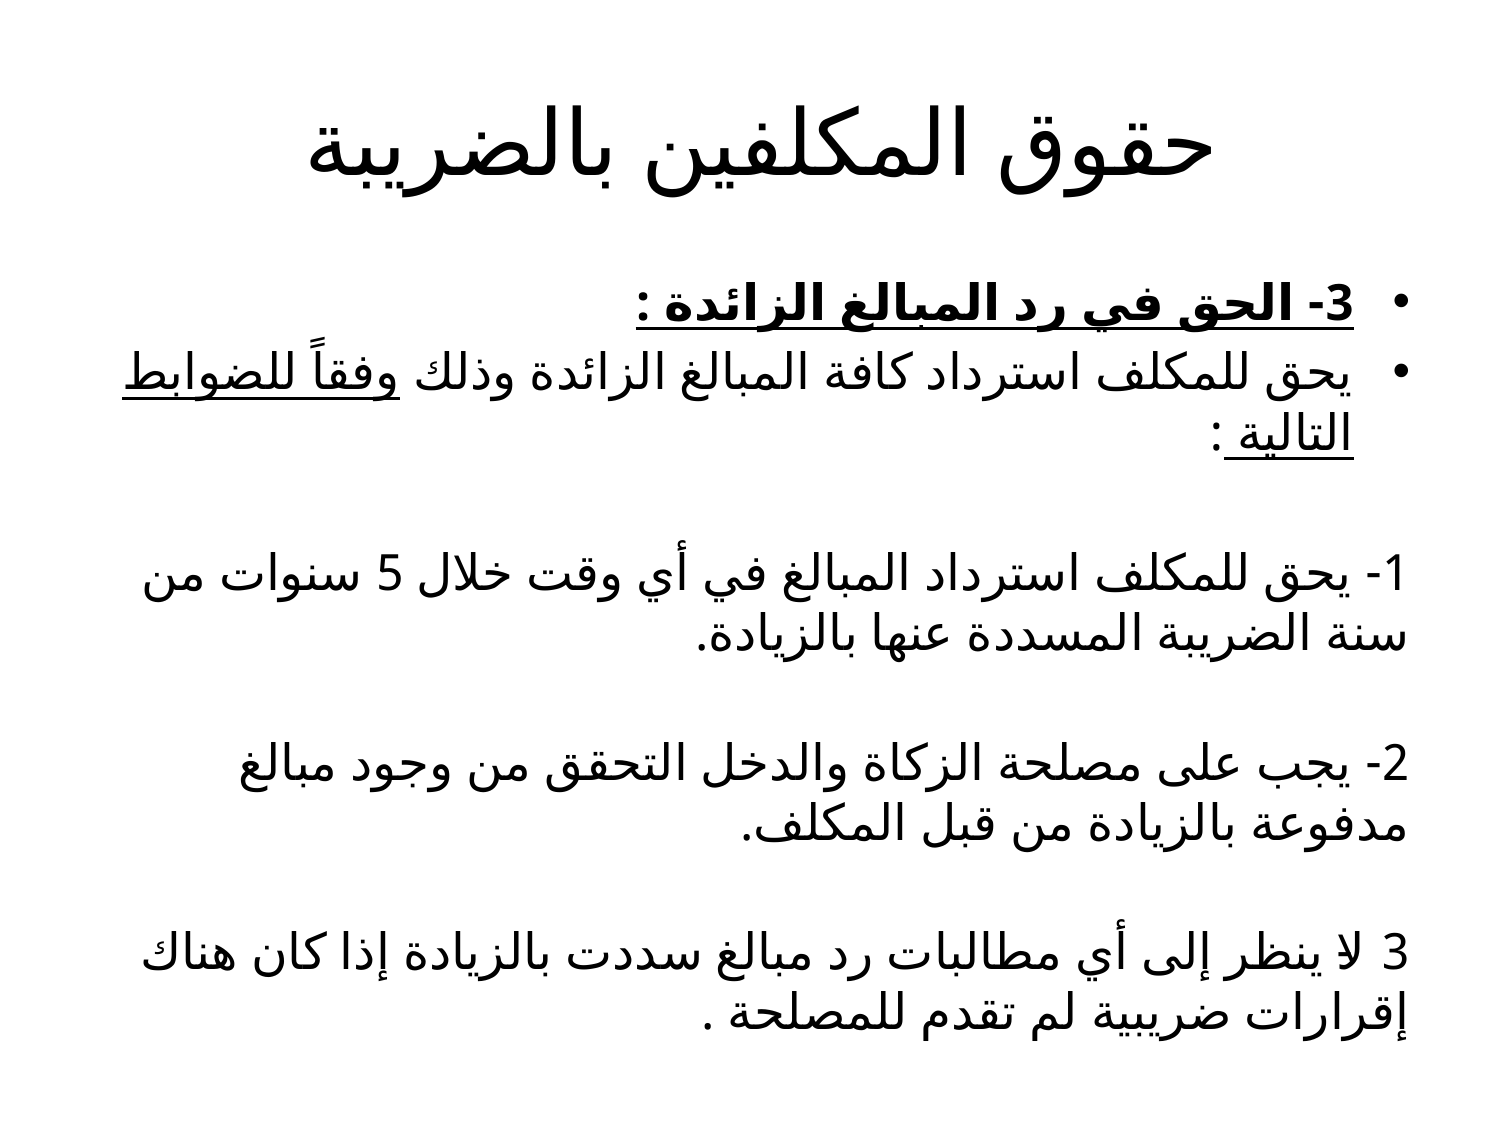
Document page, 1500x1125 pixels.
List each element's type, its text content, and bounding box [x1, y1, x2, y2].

title حقوق المكلفين بالضريبة [75, 45, 1425, 233]
list 3- الحق في رد المبالغ الزائدة : يحق للمكلف استرداد كافة المبالغ الزائدة وذلك وفقاً للضوابط التالية : 1- يحق للمكلف استرداد المبالغ في أي وقت خلال 5 سنوات من سنة الضريبة المسددة عنها بالزيادة. 2- يجب على مصلحة الزكاة والدخل التحقق من وجود مبالغ مدفوعة بالزيادة من قبل المكلف. 3-لا ينظر إلى أي مطالبات رد مبالغ سددت بالزيادة إذا كان هناك إقرارات ضريبية لم تقدم للمصلحة . [75, 262, 1425, 1005]
